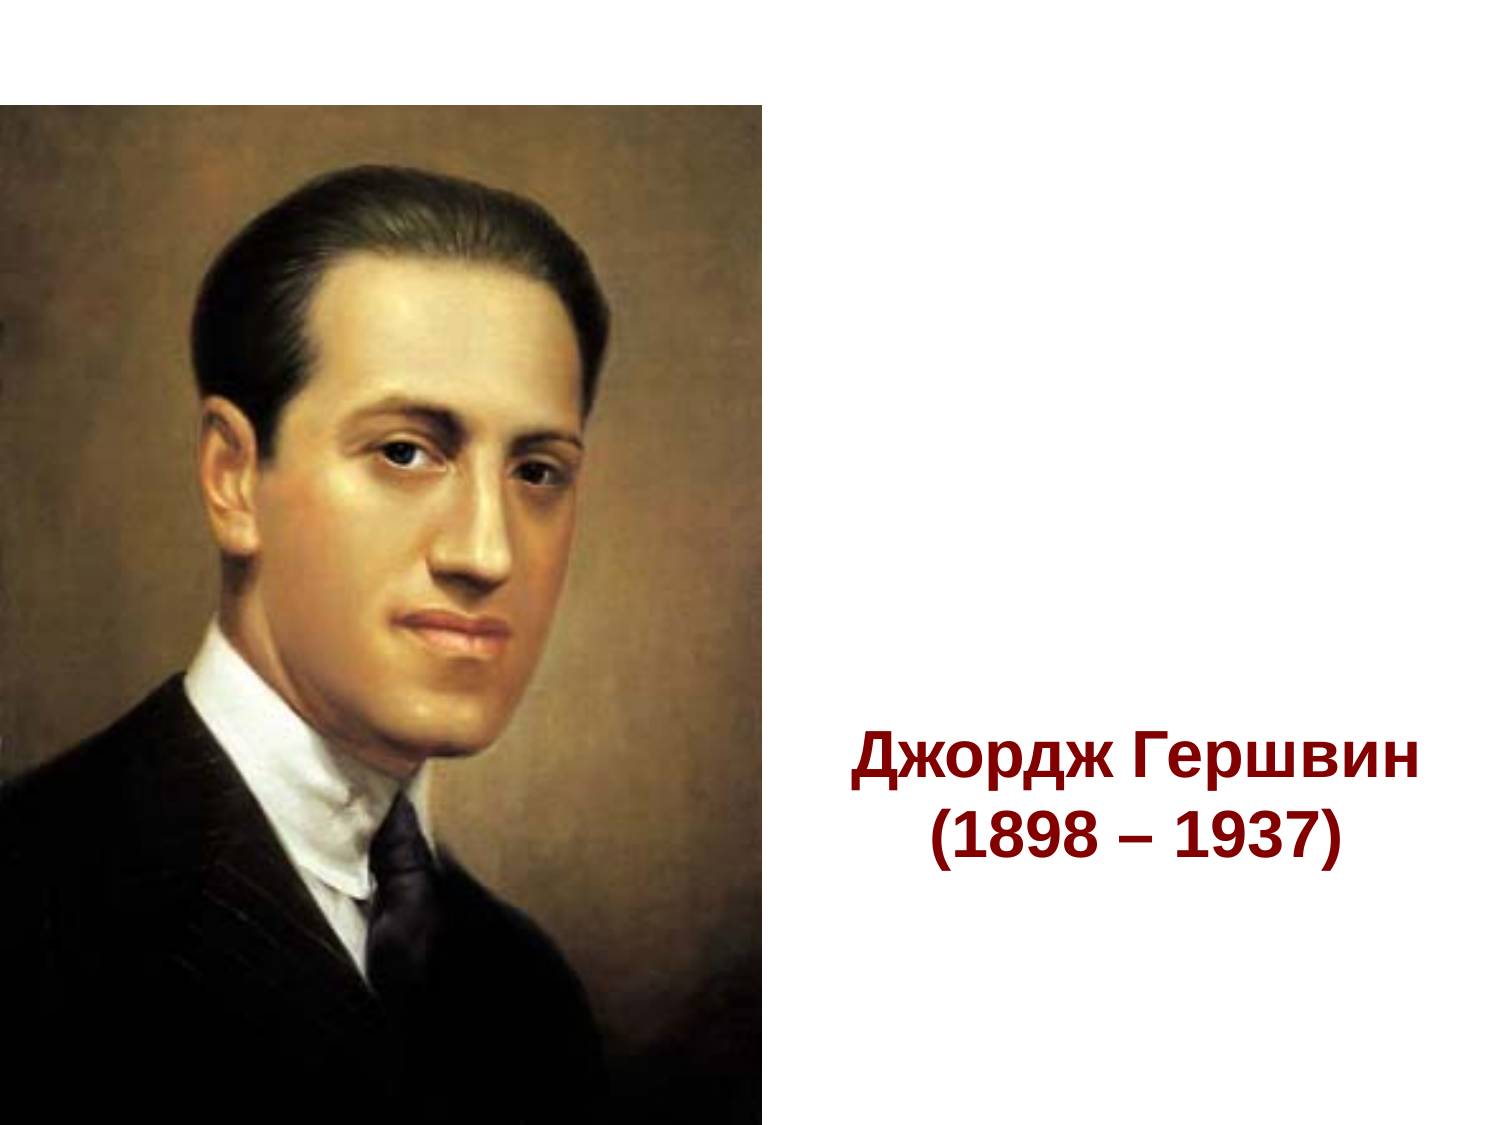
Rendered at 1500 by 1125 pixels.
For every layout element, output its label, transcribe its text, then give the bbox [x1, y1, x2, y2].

picture [0, 104, 763, 1125]
subtitle Джордж Гершвин (1898 – 1937) [773, 702, 1500, 1079]
